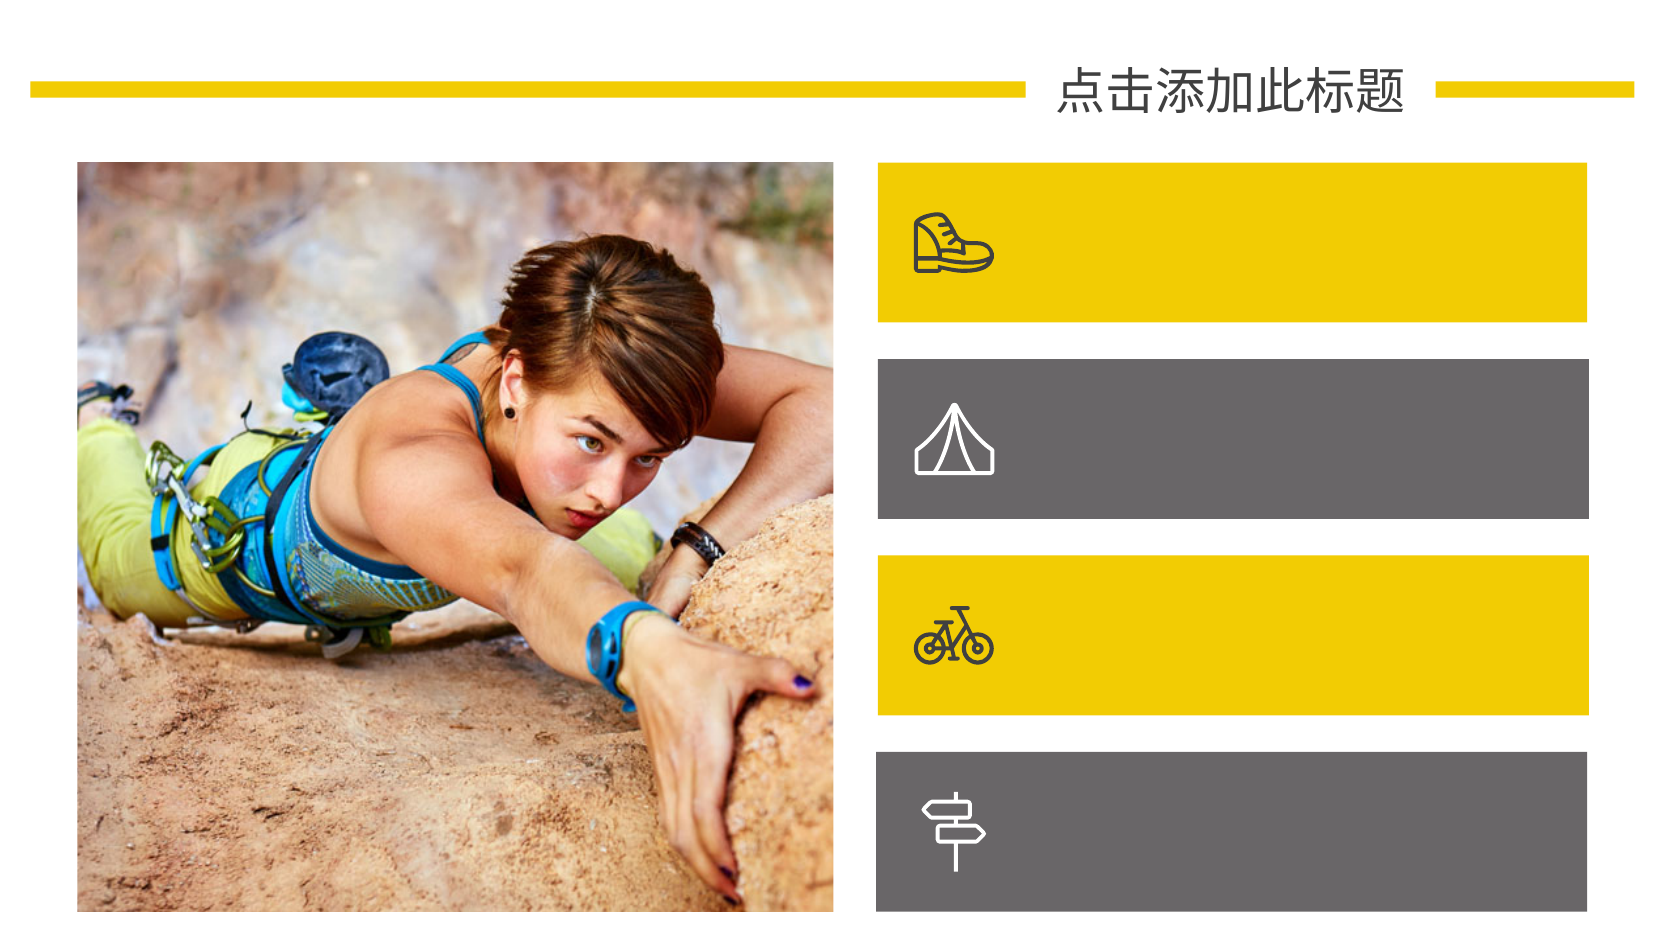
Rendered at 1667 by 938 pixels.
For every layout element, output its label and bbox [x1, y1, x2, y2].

picture [77, 162, 834, 912]
text_box [30, 51, 1635, 128]
text_box [877, 359, 1590, 519]
text_box [877, 162, 1588, 323]
text_box [877, 555, 1590, 716]
text_box [876, 751, 1588, 912]
